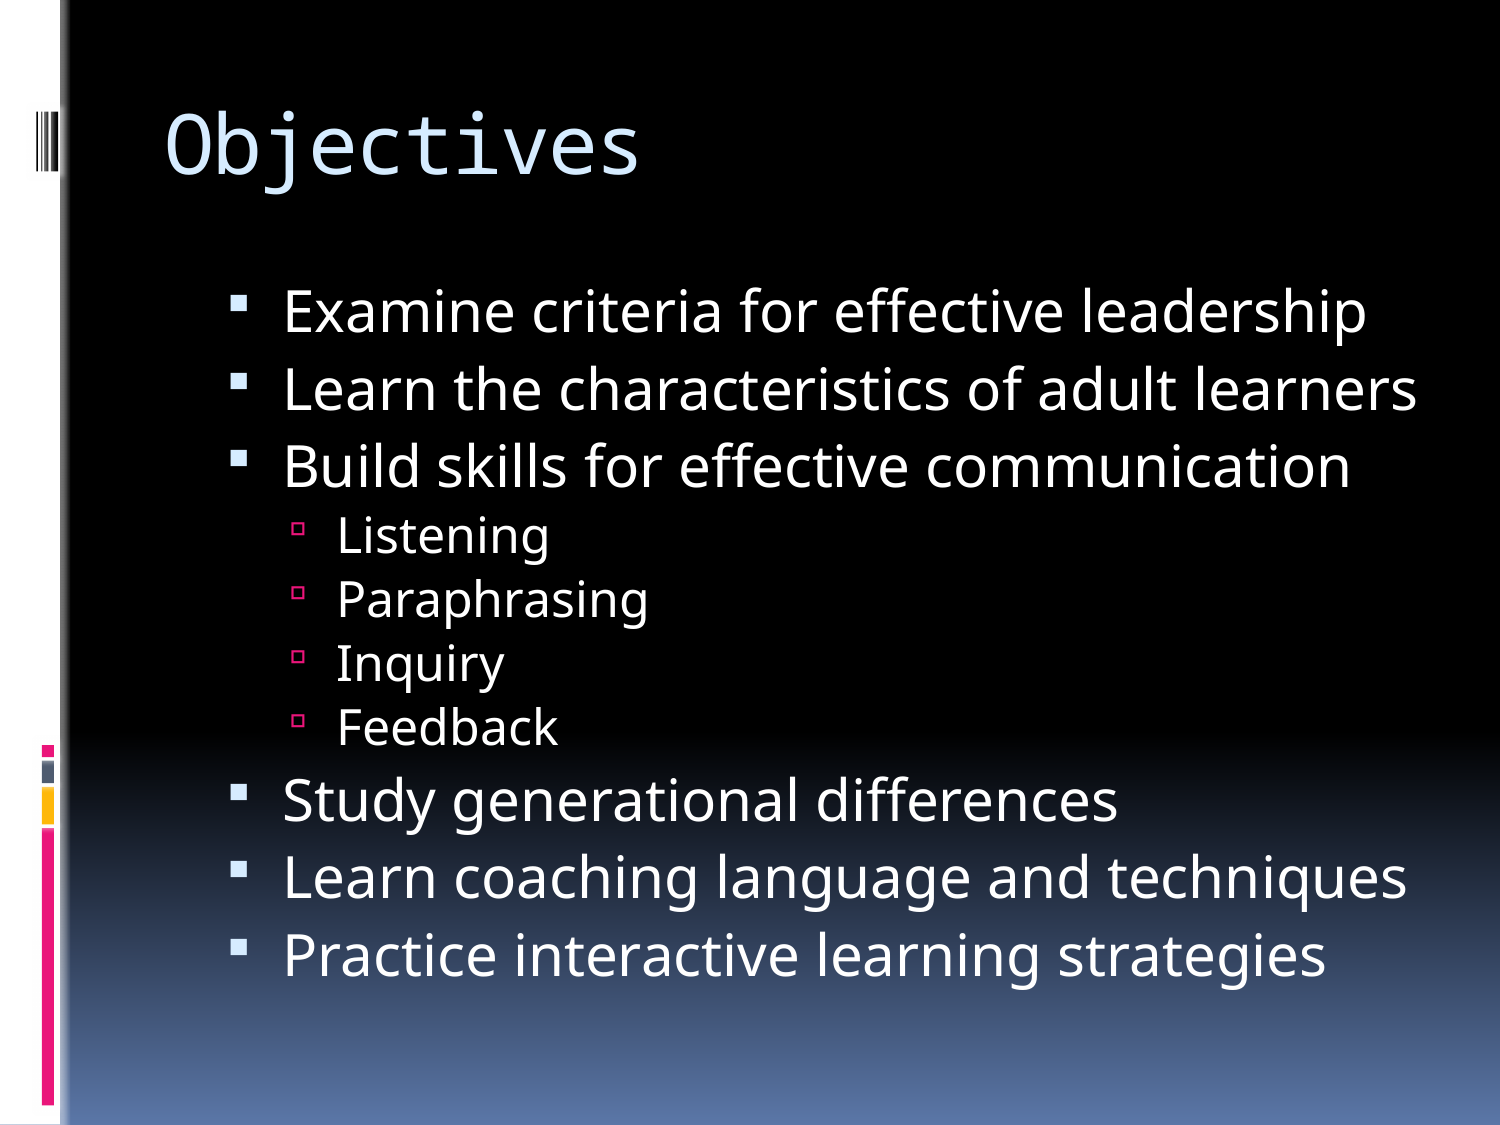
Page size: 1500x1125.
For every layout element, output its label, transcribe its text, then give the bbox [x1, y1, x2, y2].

list Examine criteria for effective leadership Learn the characteristics of adult learners Build skills for effective communication Listening Paraphrasing Inquiry Feedback Study generational differences Learn coaching language and techniques Practice interactive learning strategies [200, 275, 1463, 1050]
title Objectives [150, 83, 1425, 234]
